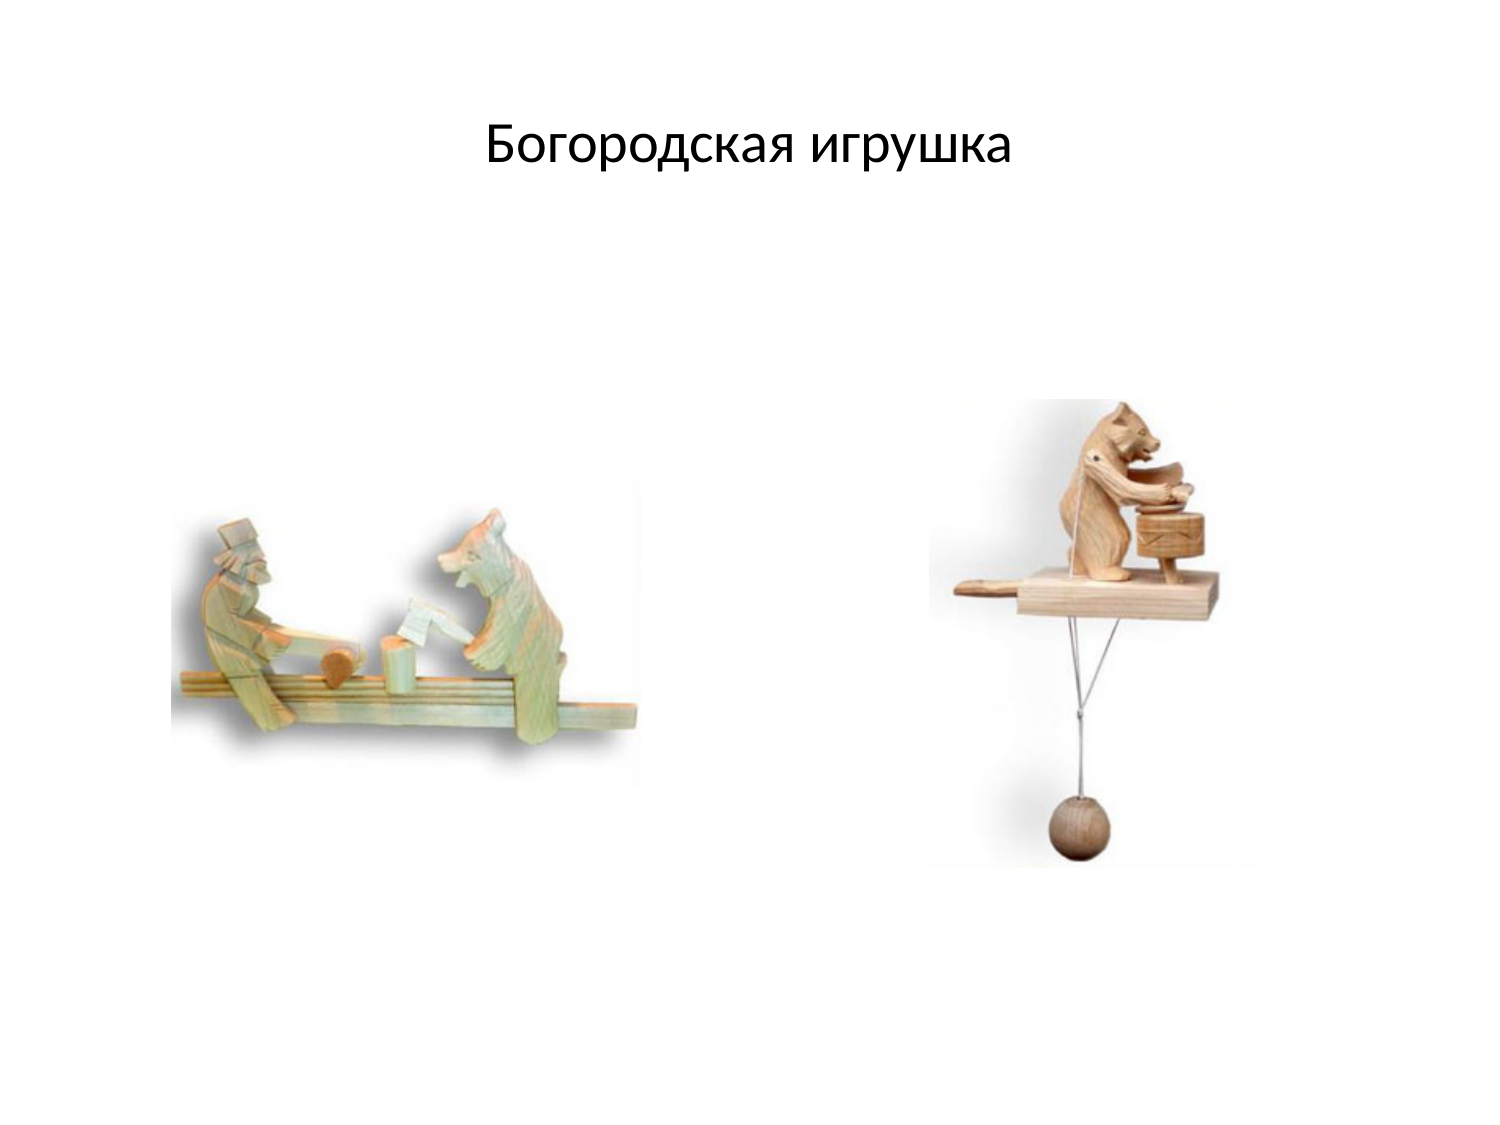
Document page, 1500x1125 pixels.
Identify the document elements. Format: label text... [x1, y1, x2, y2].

title Богородская игрушка [75, 45, 1425, 233]
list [171, 478, 641, 789]
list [929, 399, 1258, 869]
